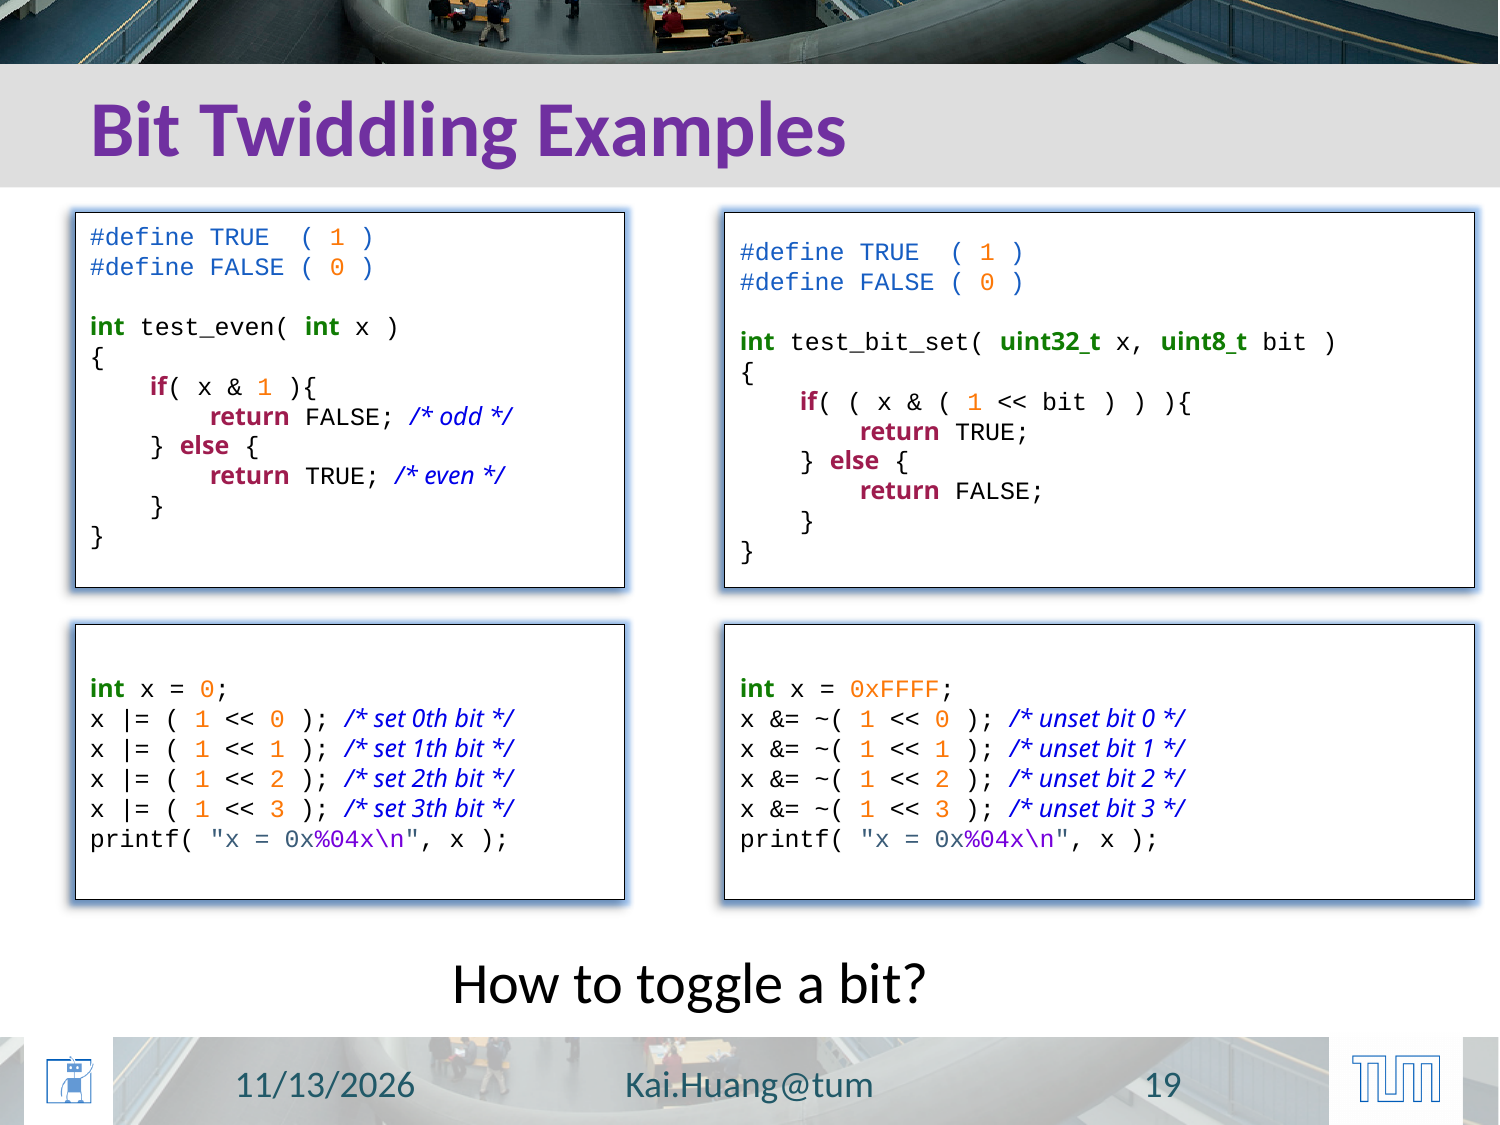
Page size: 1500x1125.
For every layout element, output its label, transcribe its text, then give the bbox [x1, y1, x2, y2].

text_box int x = 0; x |= ( 1 << 0 ); /* set 0th bit */ x |= ( 1 << 1 ); /* set 1th bit */ x |= ( 1 << 2 ); /* set 2th bit */ x |= ( 1 << 3 ); /* set 3th bit */ printf( "x = 0x%04x\n", x ); [75, 624, 625, 900]
text_box #define TRUE ( 1 ) #define FALSE ( 0 ) int test_bit_set( uint32_t x, uint8_t bit ) { if( ( x & ( 1 << bit ) ) ){ return TRUE; } else { return FALSE; } } [724, 212, 1475, 588]
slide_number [162, 1052, 488, 1113]
title Bit Twiddling Examples [75, 62, 1425, 188]
slide_number 19 [1012, 1052, 1313, 1113]
text_box #define TRUE ( 1 ) #define FALSE ( 0 ) int test_even( int x ) { if( x & 1 ){ return FALSE; /* odd */ } else { return TRUE; /* even */ } } [75, 212, 625, 588]
text_box How to toggle a bit? [437, 937, 975, 1023]
text_box int x = 0xFFFF; x &= ~( 1 << 0 ); /* unset bit 0 */ x &= ~( 1 << 1 ); /* unset bit 1 */ x &= ~( 1 << 2 ); /* unset bit 2 */ x &= ~( 1 << 3 ); /* unset bit 3 */ printf( "x = 0x%04x\n", x ); [724, 624, 1475, 900]
picture [0, 1032, 1500, 1125]
picture [0, 0, 1500, 64]
footer Kai.Huang@tum [512, 1052, 988, 1113]
